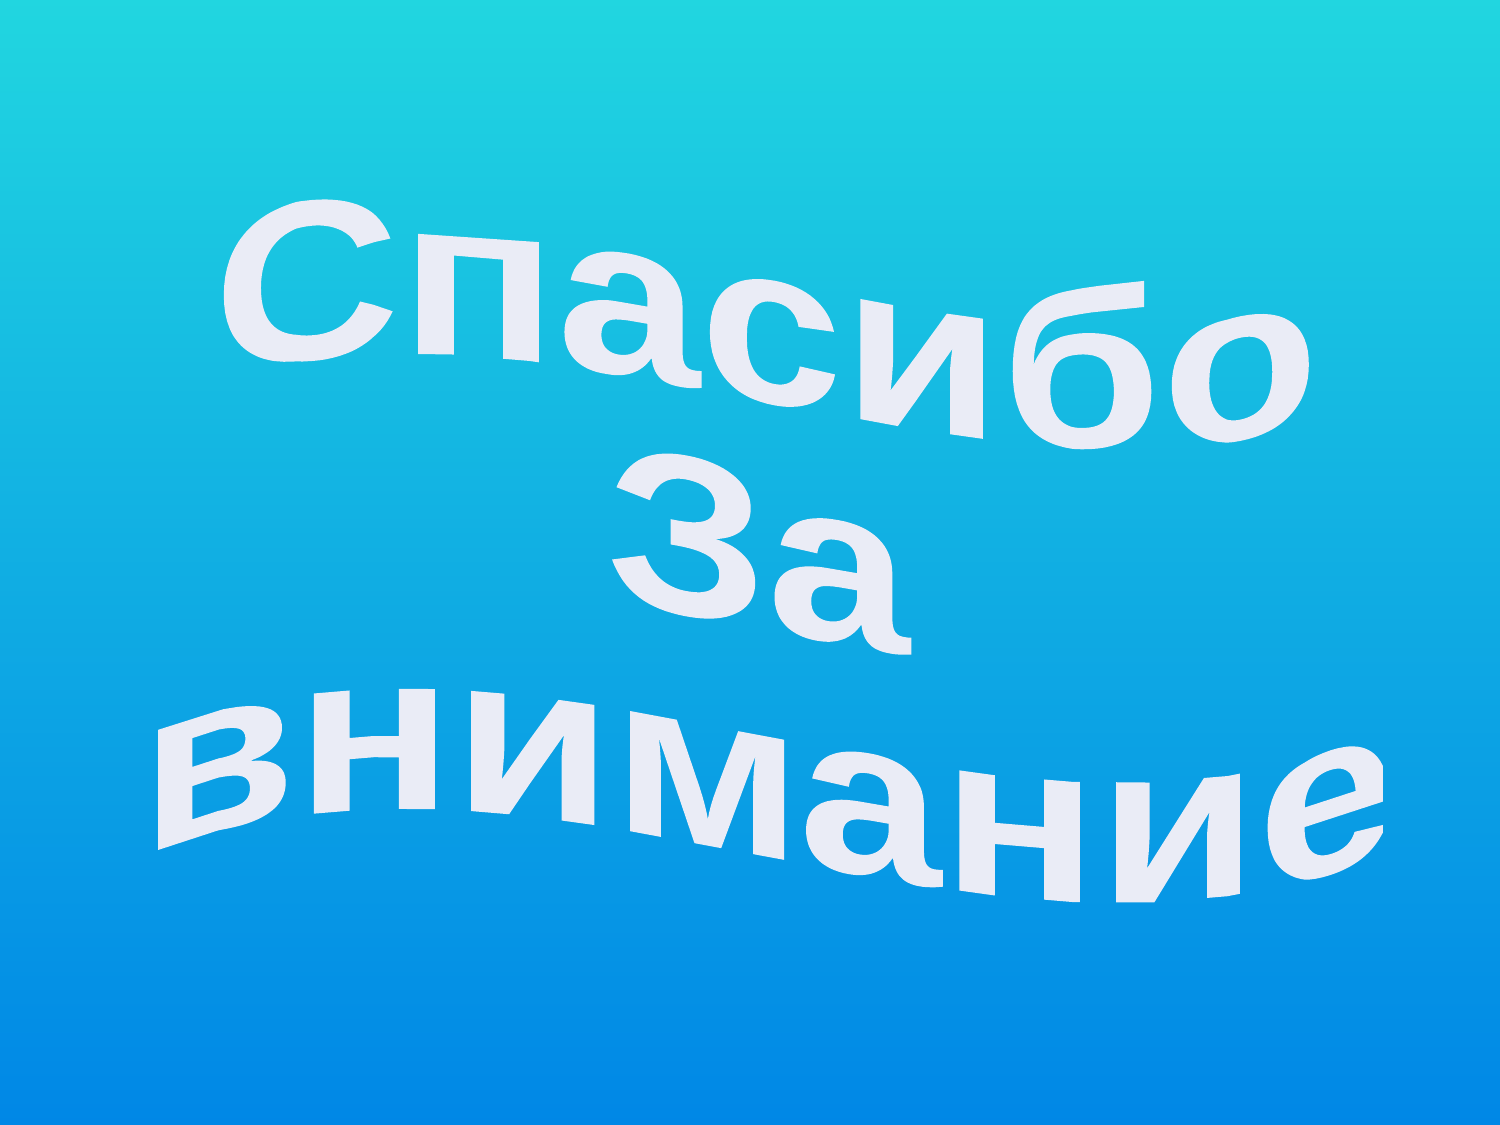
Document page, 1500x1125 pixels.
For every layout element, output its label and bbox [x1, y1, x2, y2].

picture [775, 519, 911, 654]
picture [807, 752, 942, 887]
picture [159, 707, 285, 849]
picture [314, 689, 434, 813]
picture [1268, 747, 1382, 879]
picture [631, 492, 653, 499]
picture [613, 492, 755, 618]
picture [631, 712, 784, 859]
picture [472, 692, 594, 824]
picture [960, 771, 1079, 888]
picture [1117, 775, 1239, 888]
